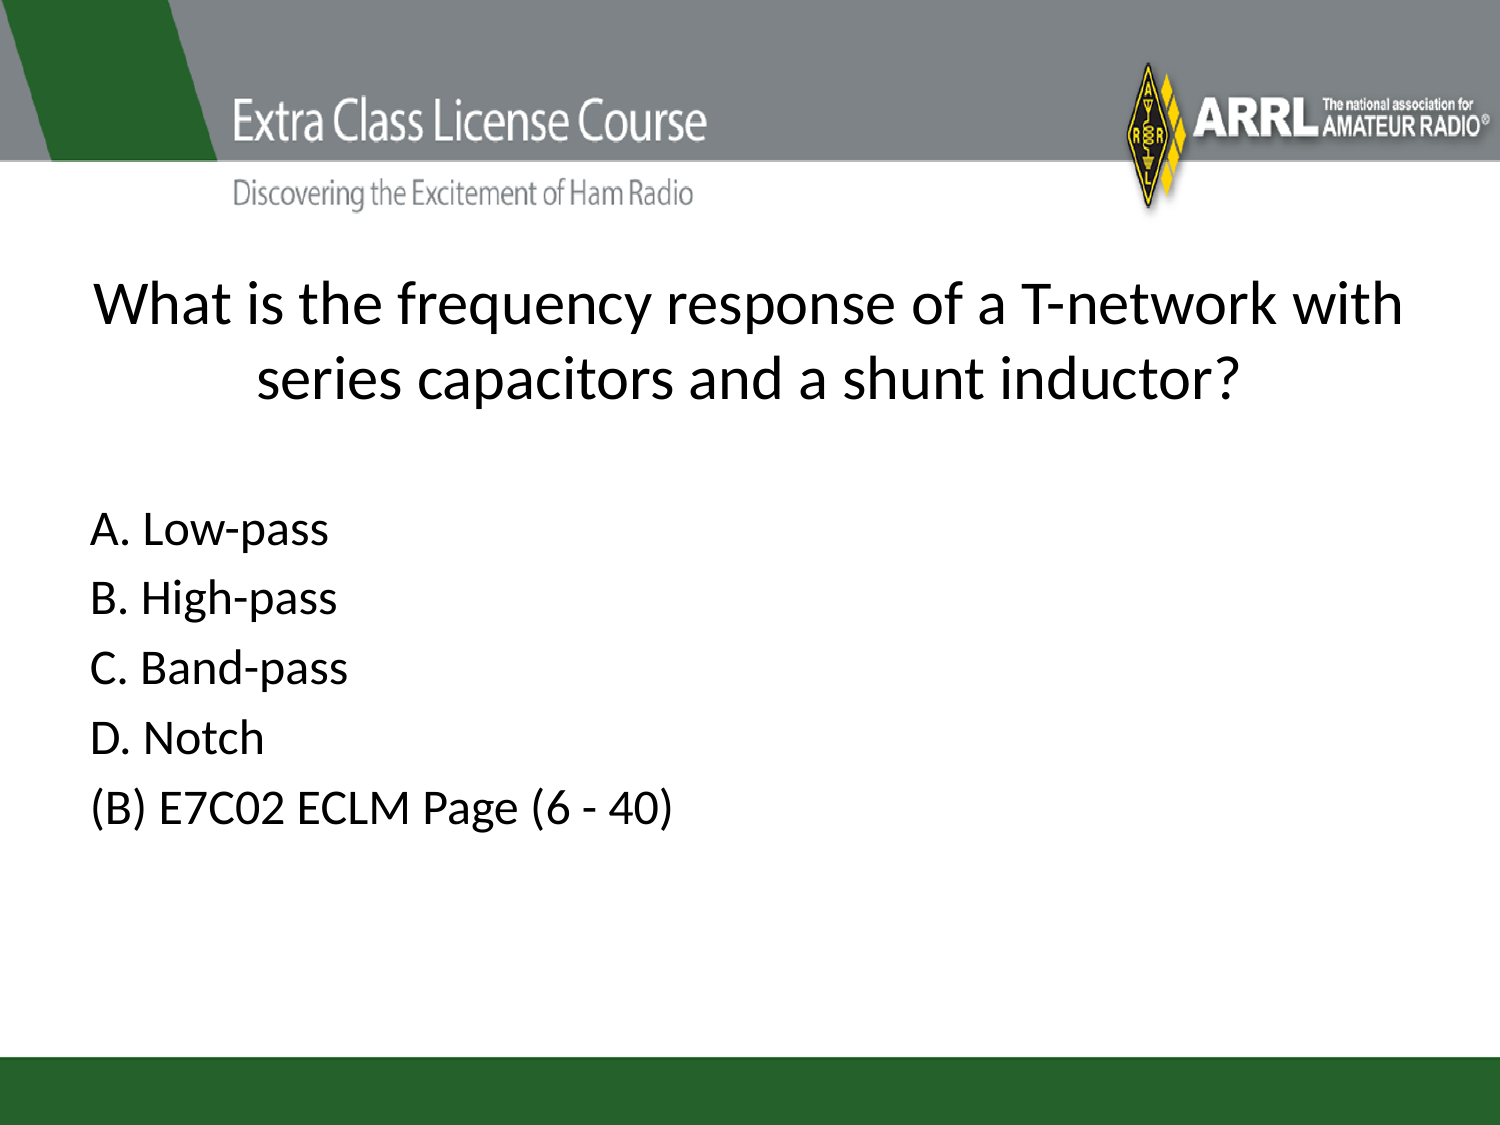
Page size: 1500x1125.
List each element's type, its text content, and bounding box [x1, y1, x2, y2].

list A. Low-pass B. High-pass C. Band-pass D. Notch (B) E7C02 ECLM Page (6 - 40) [75, 487, 1425, 1005]
title What is the frequency response of a T-network with series capacitors and a shunt inductor? [75, 254, 1425, 435]
picture [0, 0, 1500, 1125]
